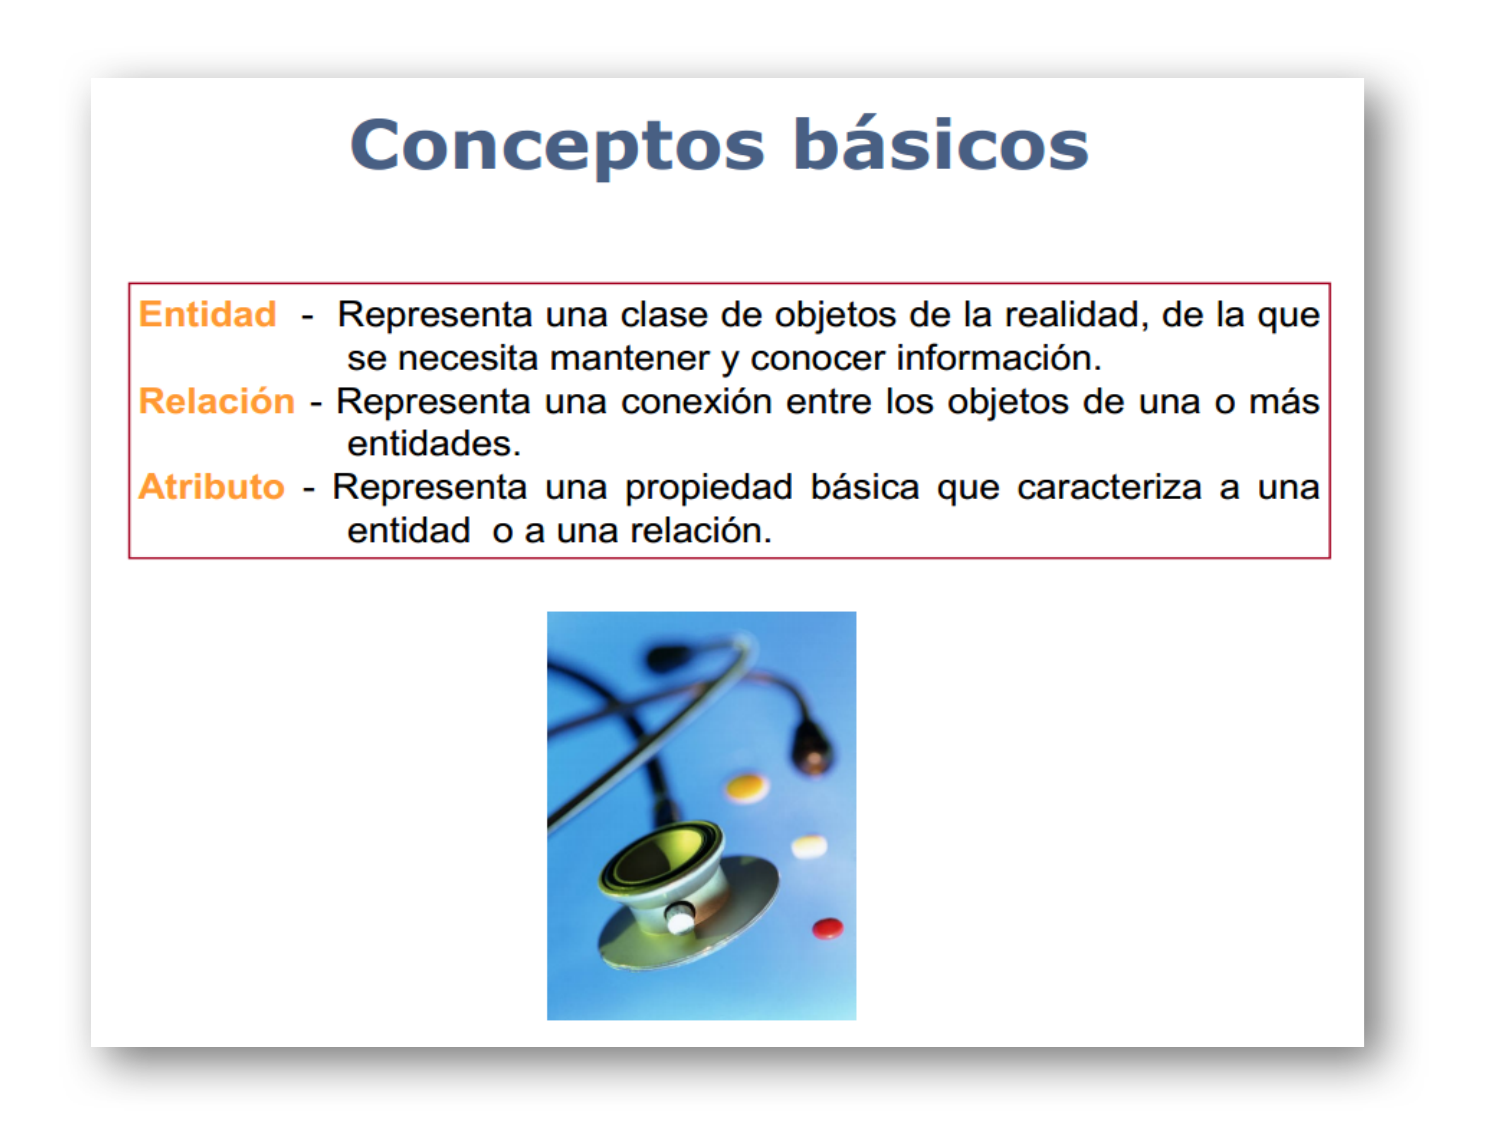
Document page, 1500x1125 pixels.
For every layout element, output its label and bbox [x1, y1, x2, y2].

picture [90, 77, 1365, 1047]
